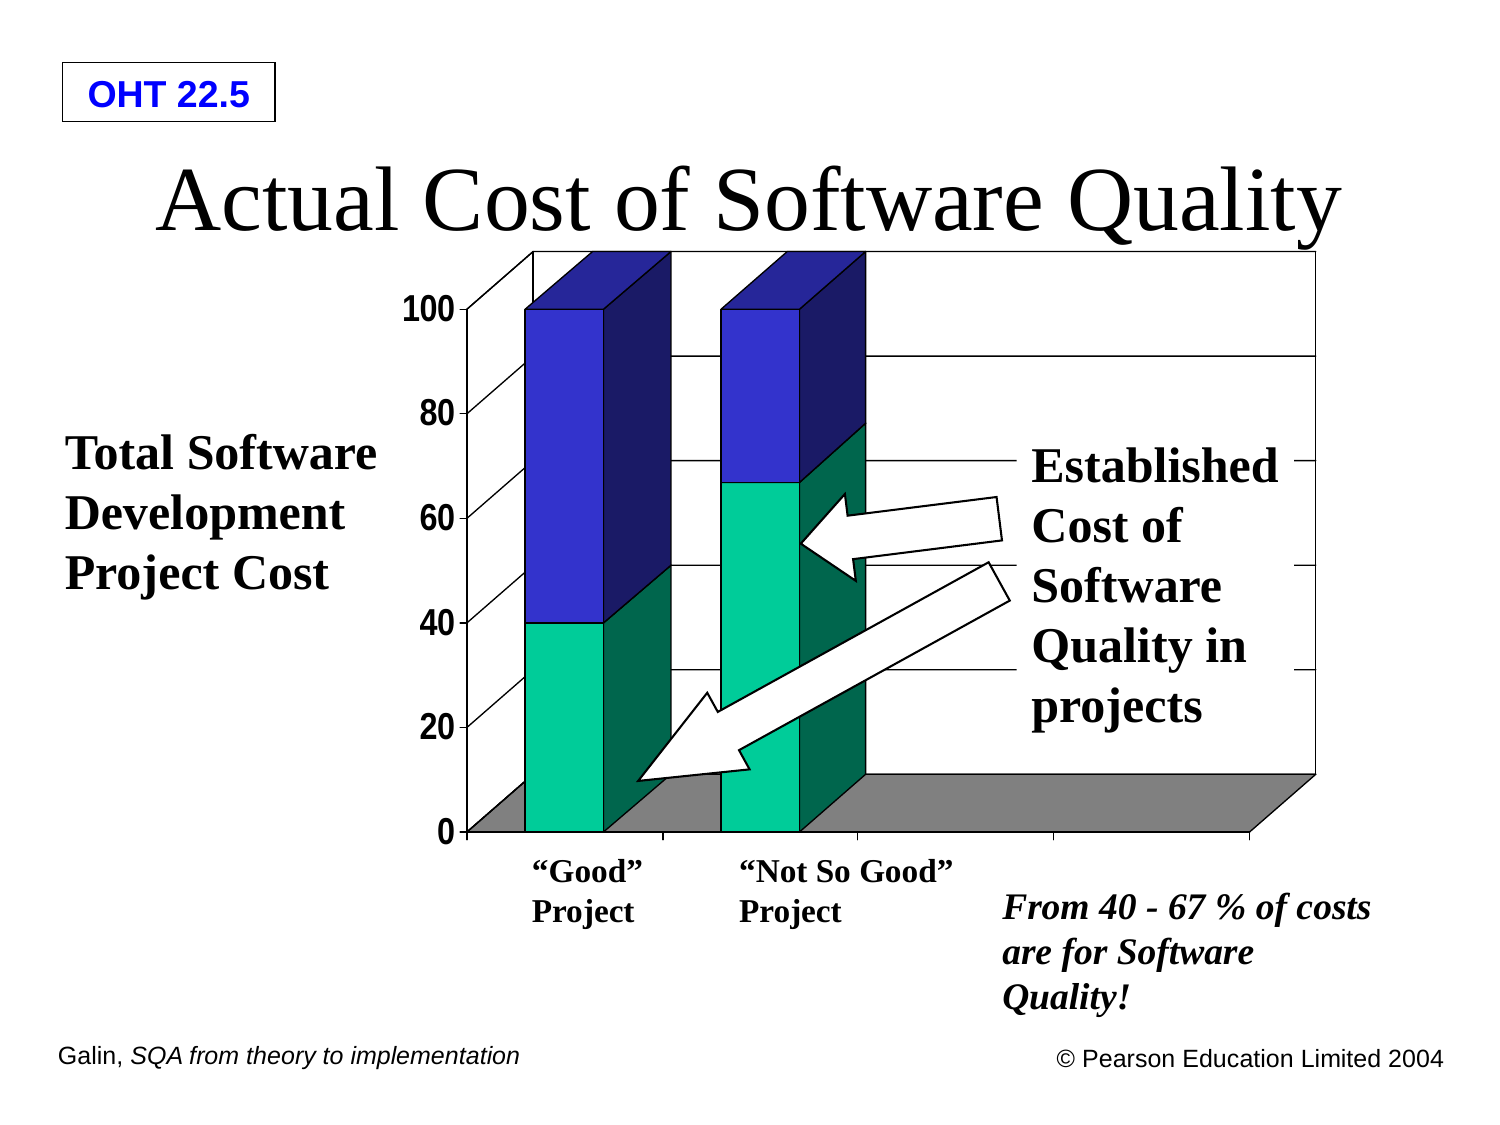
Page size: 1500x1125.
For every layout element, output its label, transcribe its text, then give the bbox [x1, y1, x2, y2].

title Actual Cost of Software Quality [112, 99, 1388, 288]
text_box Total Software Development Project Cost [49, 412, 369, 608]
text_box “Not So Good” Project [724, 900, 978, 937]
text_box “Good” Project [517, 900, 659, 937]
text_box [374, 224, 1338, 892]
text_box From 40 - 67 % of costs are for Software Quality! [987, 874, 1388, 1025]
